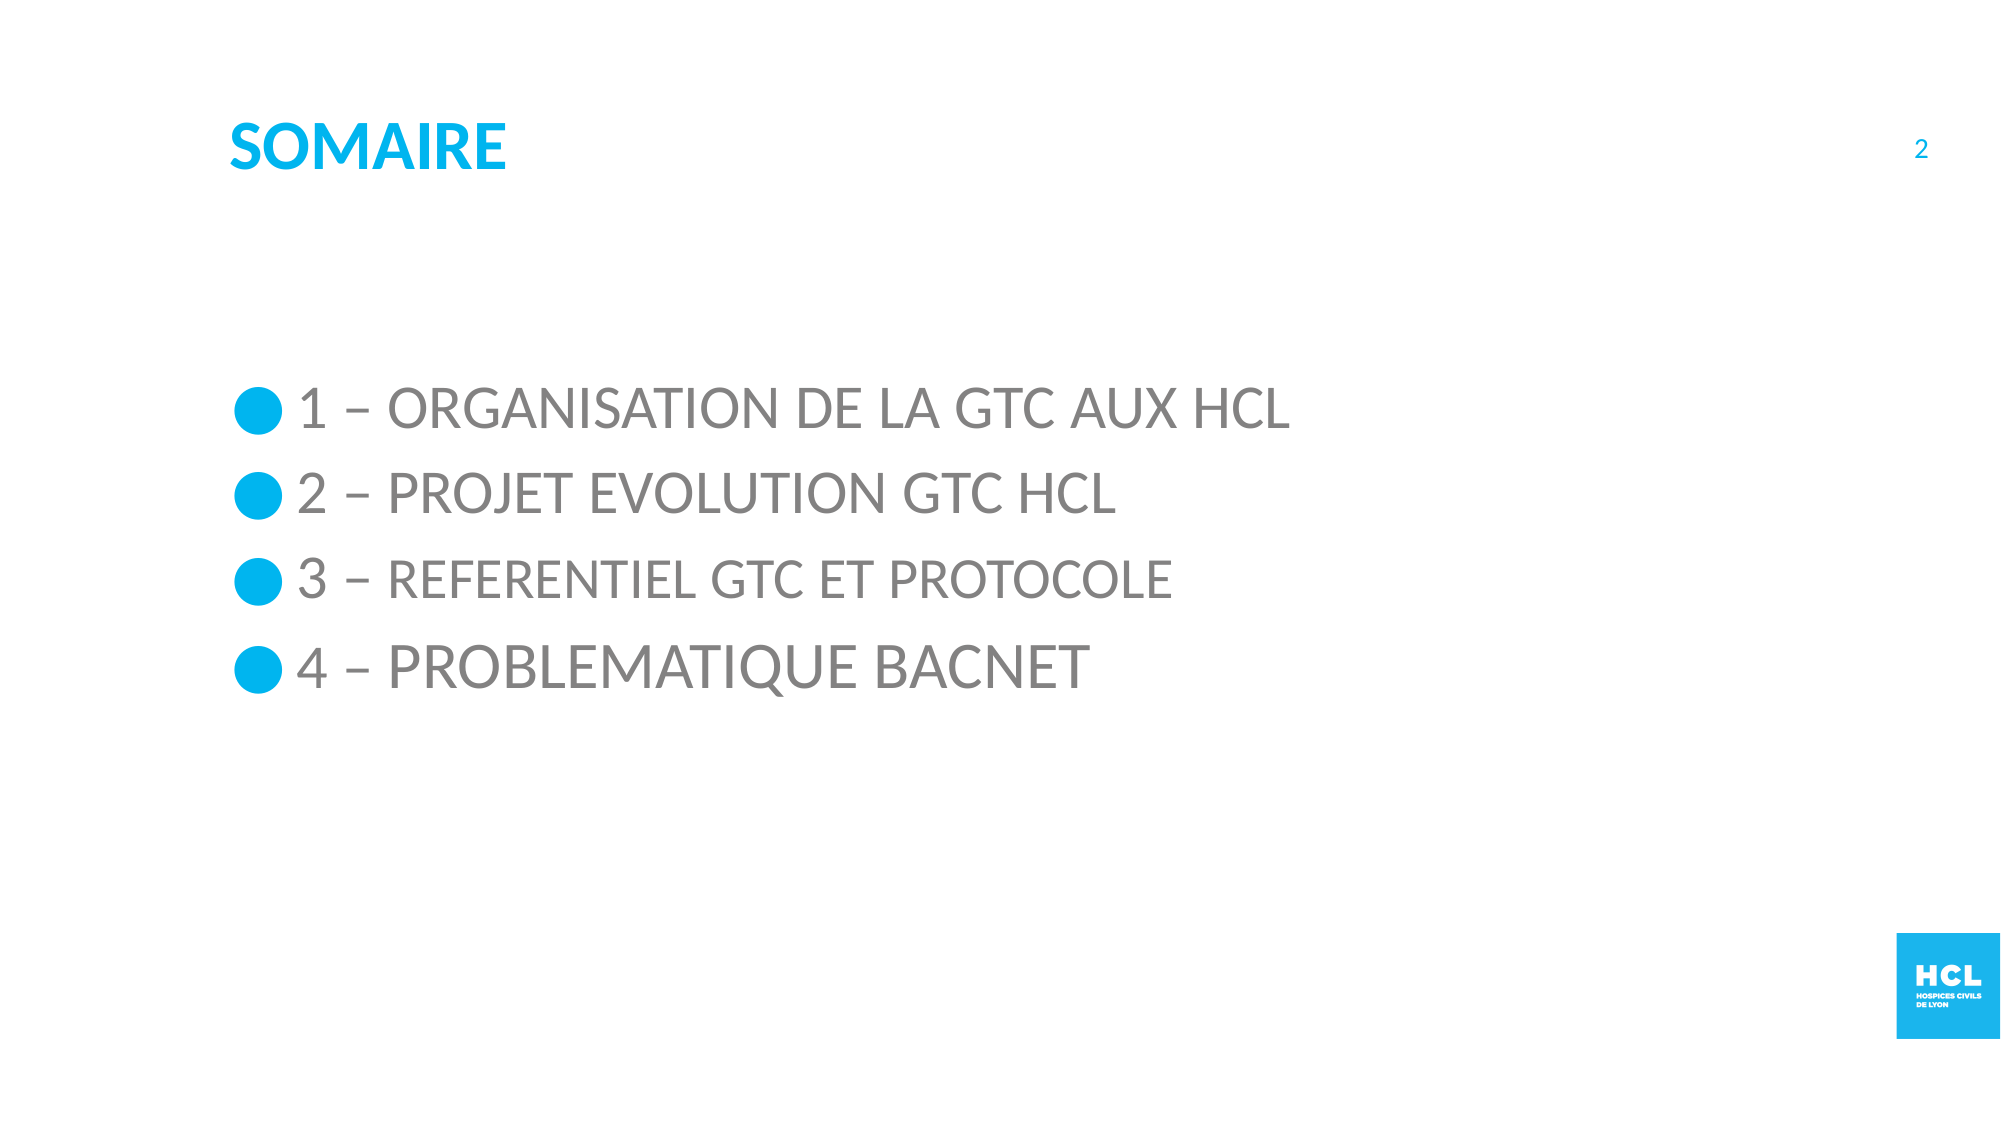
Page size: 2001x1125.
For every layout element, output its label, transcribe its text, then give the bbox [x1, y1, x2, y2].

slide_number 2 [1899, 96, 2000, 198]
list 1 – ORGANISATION DE LA GTC AUX HCL 2 – PROJET EVOLUTION GTC HCL 3 – REFERENTIEL GTC ET PROTOCOLE 4 – PROBLEMATIQUE BACNET [214, 358, 1942, 860]
list SOMAIRE [214, 102, 1878, 191]
picture [1896, 933, 2001, 1039]
